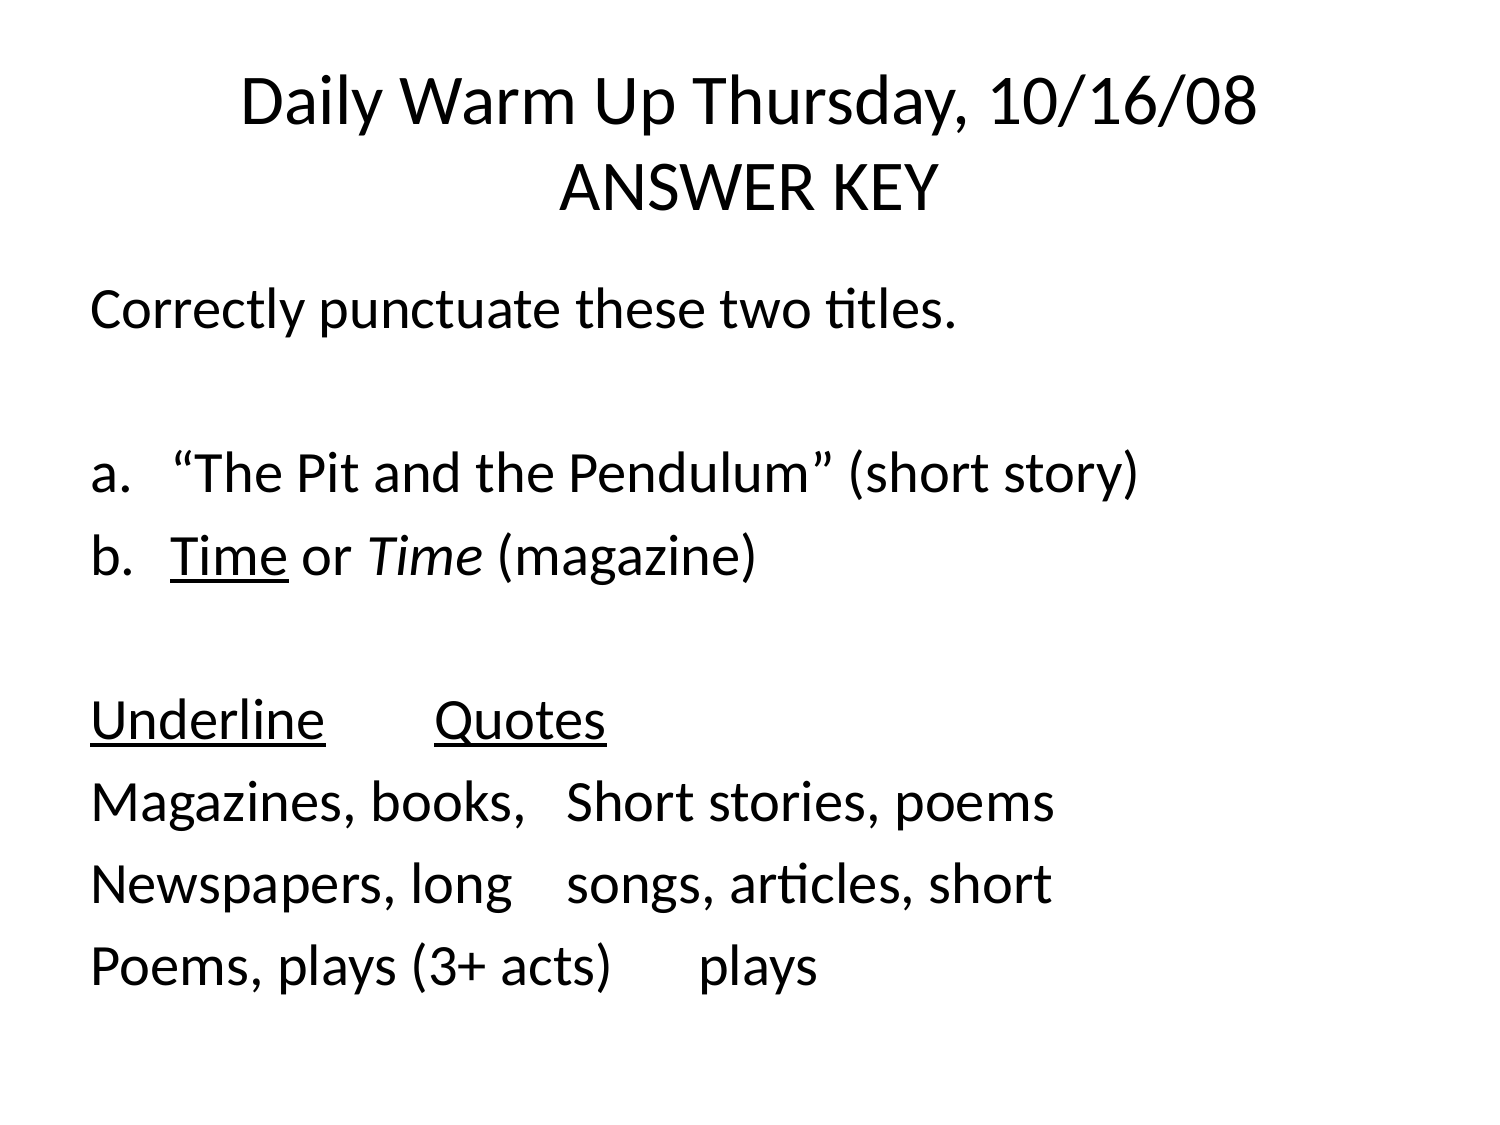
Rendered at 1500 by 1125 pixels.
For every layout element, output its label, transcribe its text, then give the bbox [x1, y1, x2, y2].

list Correctly punctuate these two titles. “The Pit and the Pendulum” (short story) Time or Time (magazine) Underline Quotes Magazines, books, Short stories, poems Newspapers, long songs, articles, short Poems, plays (3+ acts) plays [75, 262, 1425, 1005]
title Daily Warm Up Thursday, 10/16/08 ANSWER KEY [75, 45, 1425, 233]
